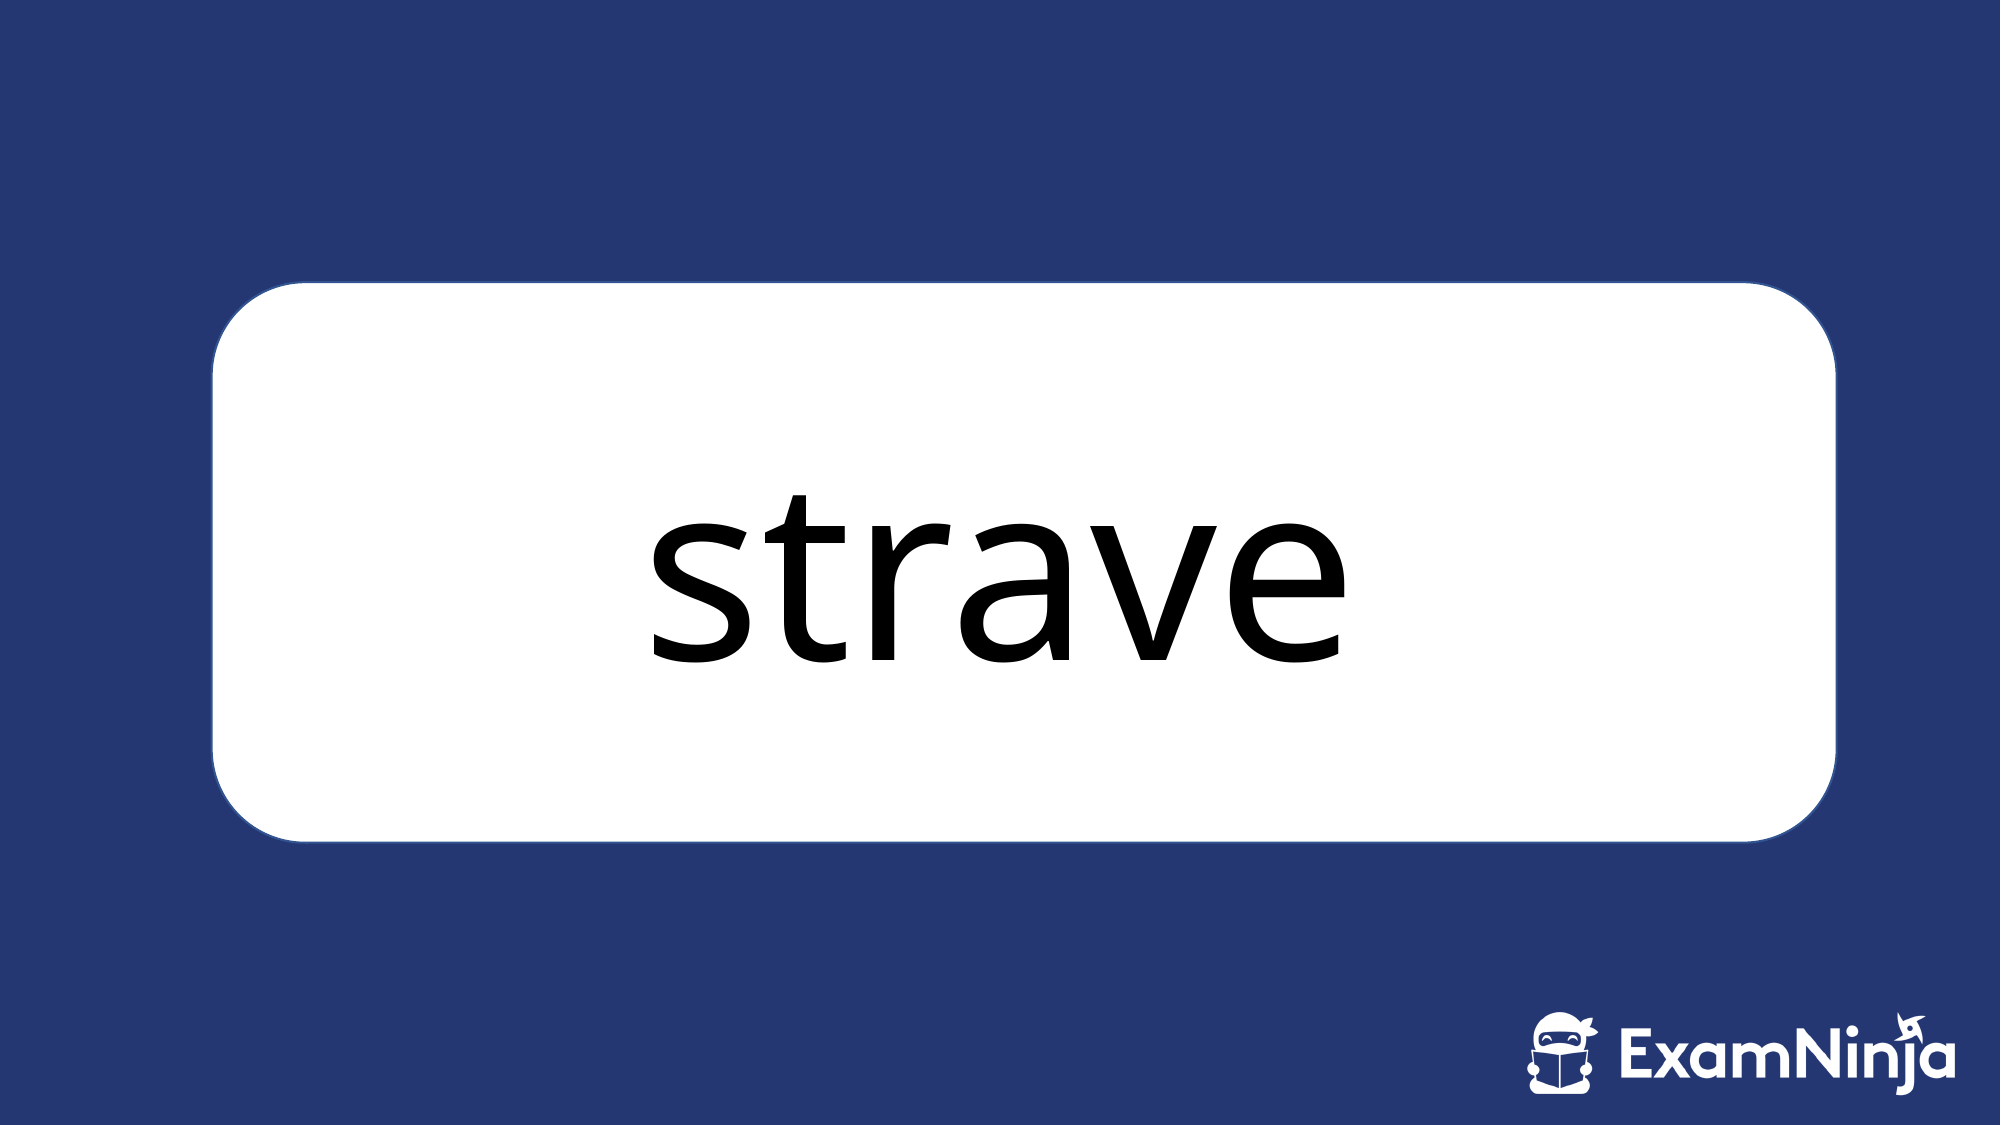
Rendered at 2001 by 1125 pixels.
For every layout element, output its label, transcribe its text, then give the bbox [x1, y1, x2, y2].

picture [1501, 1003, 1979, 1102]
text_box [210, 719, 1838, 844]
text_box [210, 281, 1838, 403]
text_box strave [143, 403, 1857, 719]
